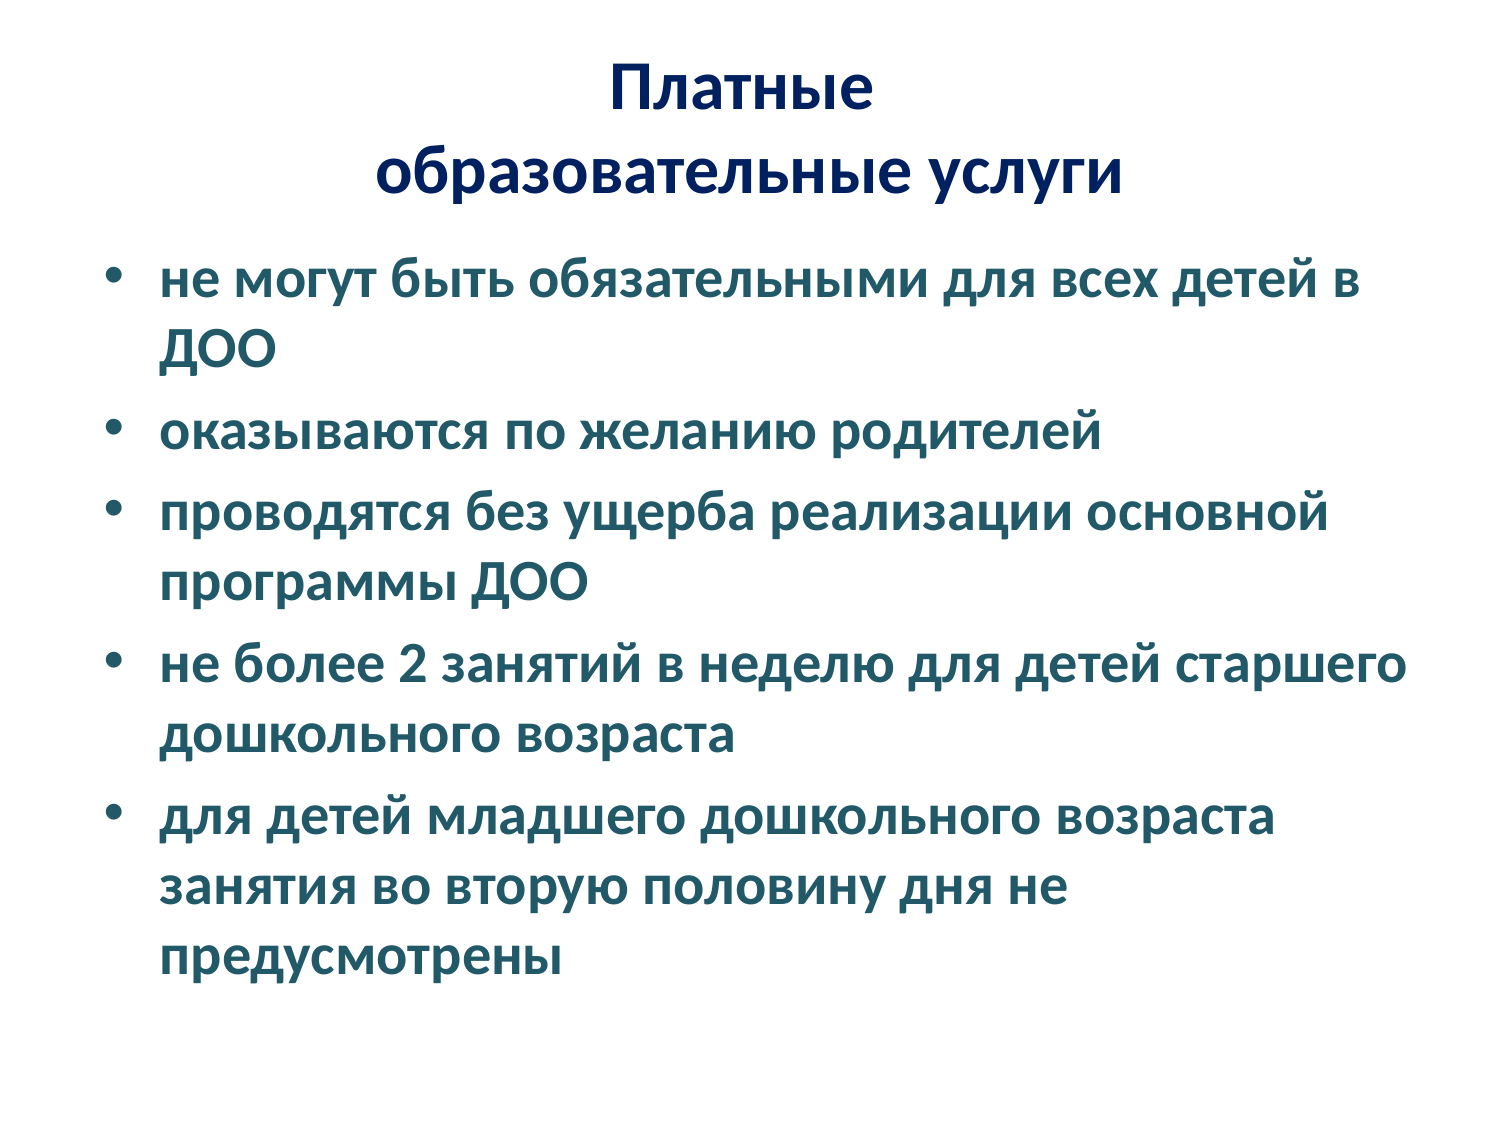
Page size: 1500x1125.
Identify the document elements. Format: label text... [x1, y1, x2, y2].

title Платные образовательные услуги [75, 30, 1425, 216]
list не могут быть обязательными для всех детей в ДОО оказываются по желанию родителей проводятся без ущерба реализации основной программы ДОО не более 2 занятий в неделю для детей старшего дошкольного возраста для детей младшего дошкольного возраста занятия во вторую половину дня не предусмотрены [88, 231, 1439, 996]
